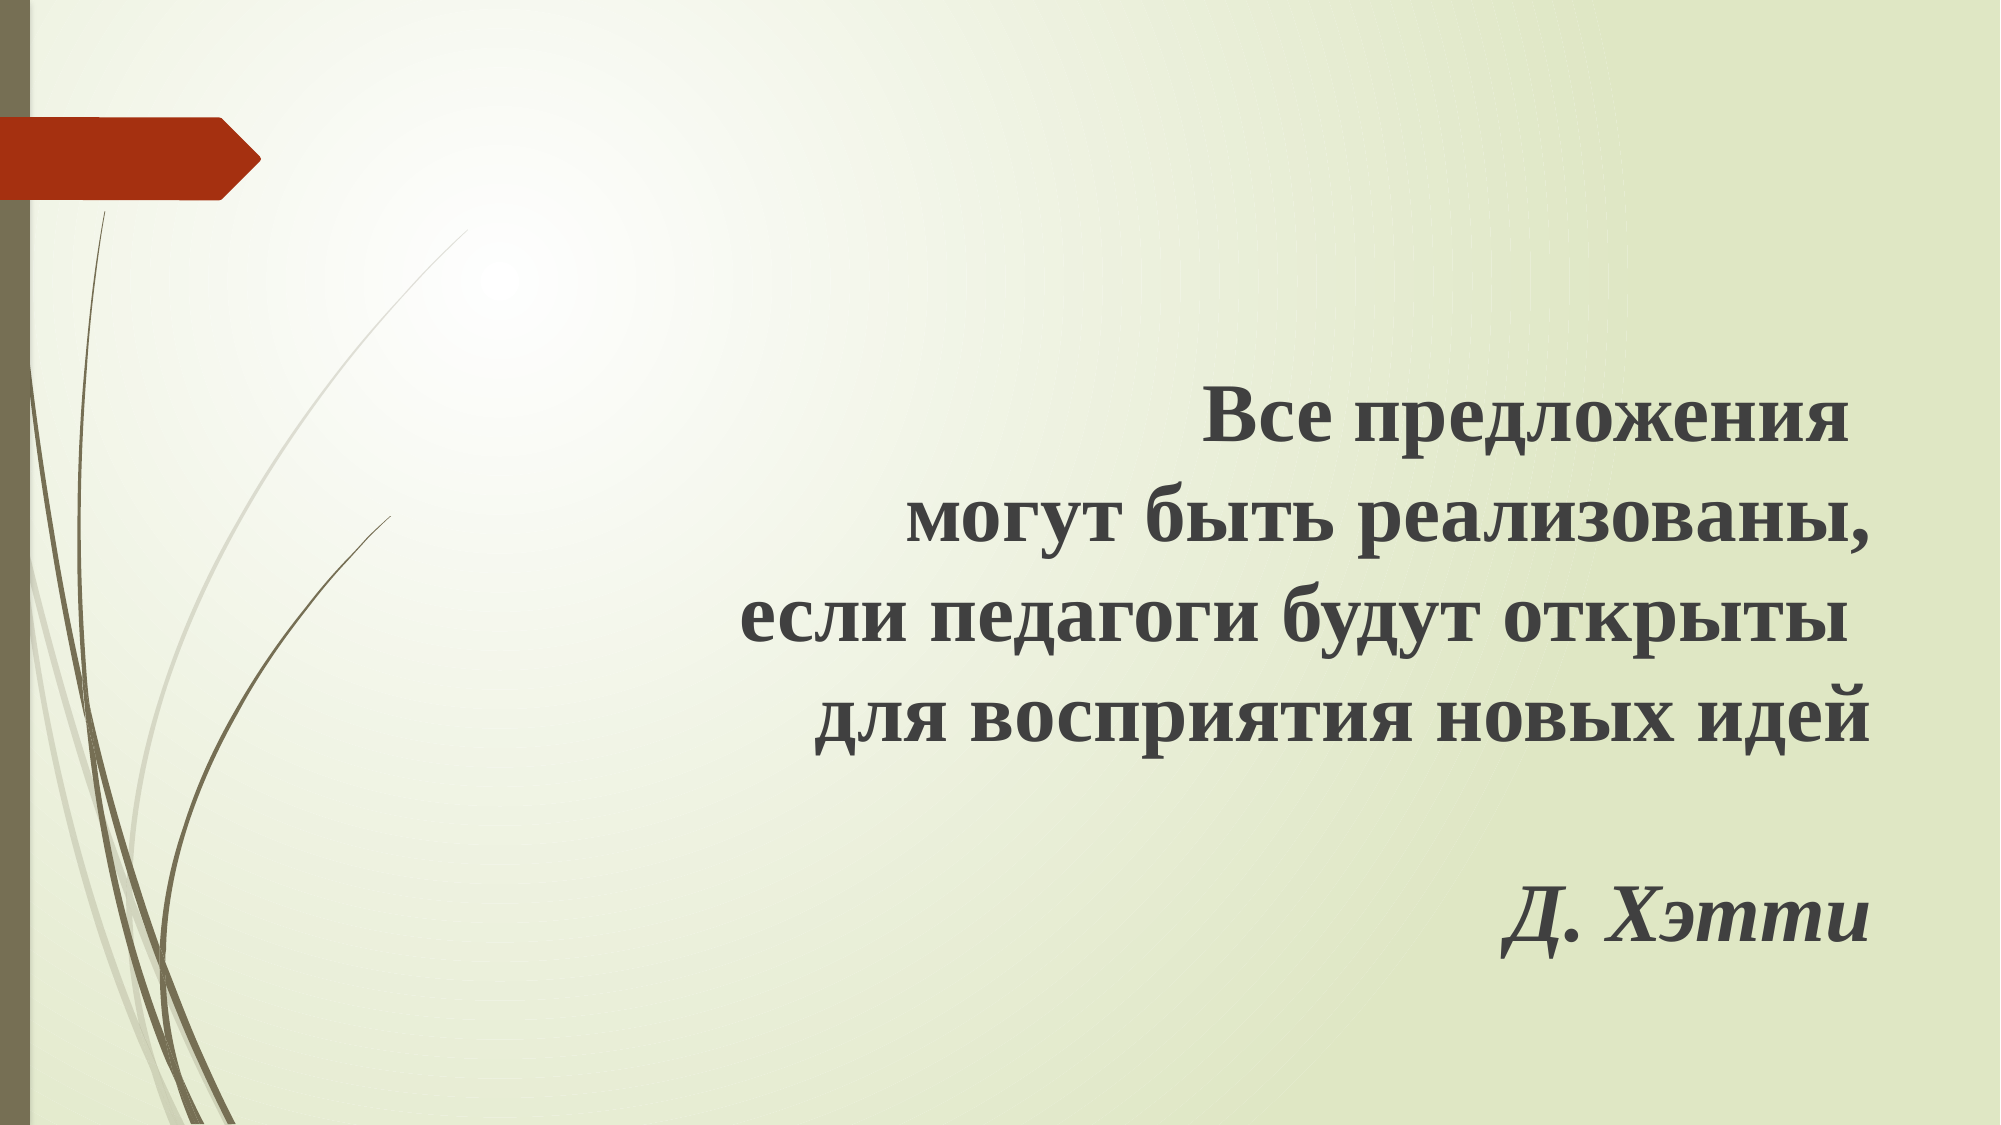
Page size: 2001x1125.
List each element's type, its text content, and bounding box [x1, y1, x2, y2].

list Все предложения могут быть реализованы, если педагоги будут открыты для восприятия новых идей Д. Хэтти [424, 350, 1888, 970]
